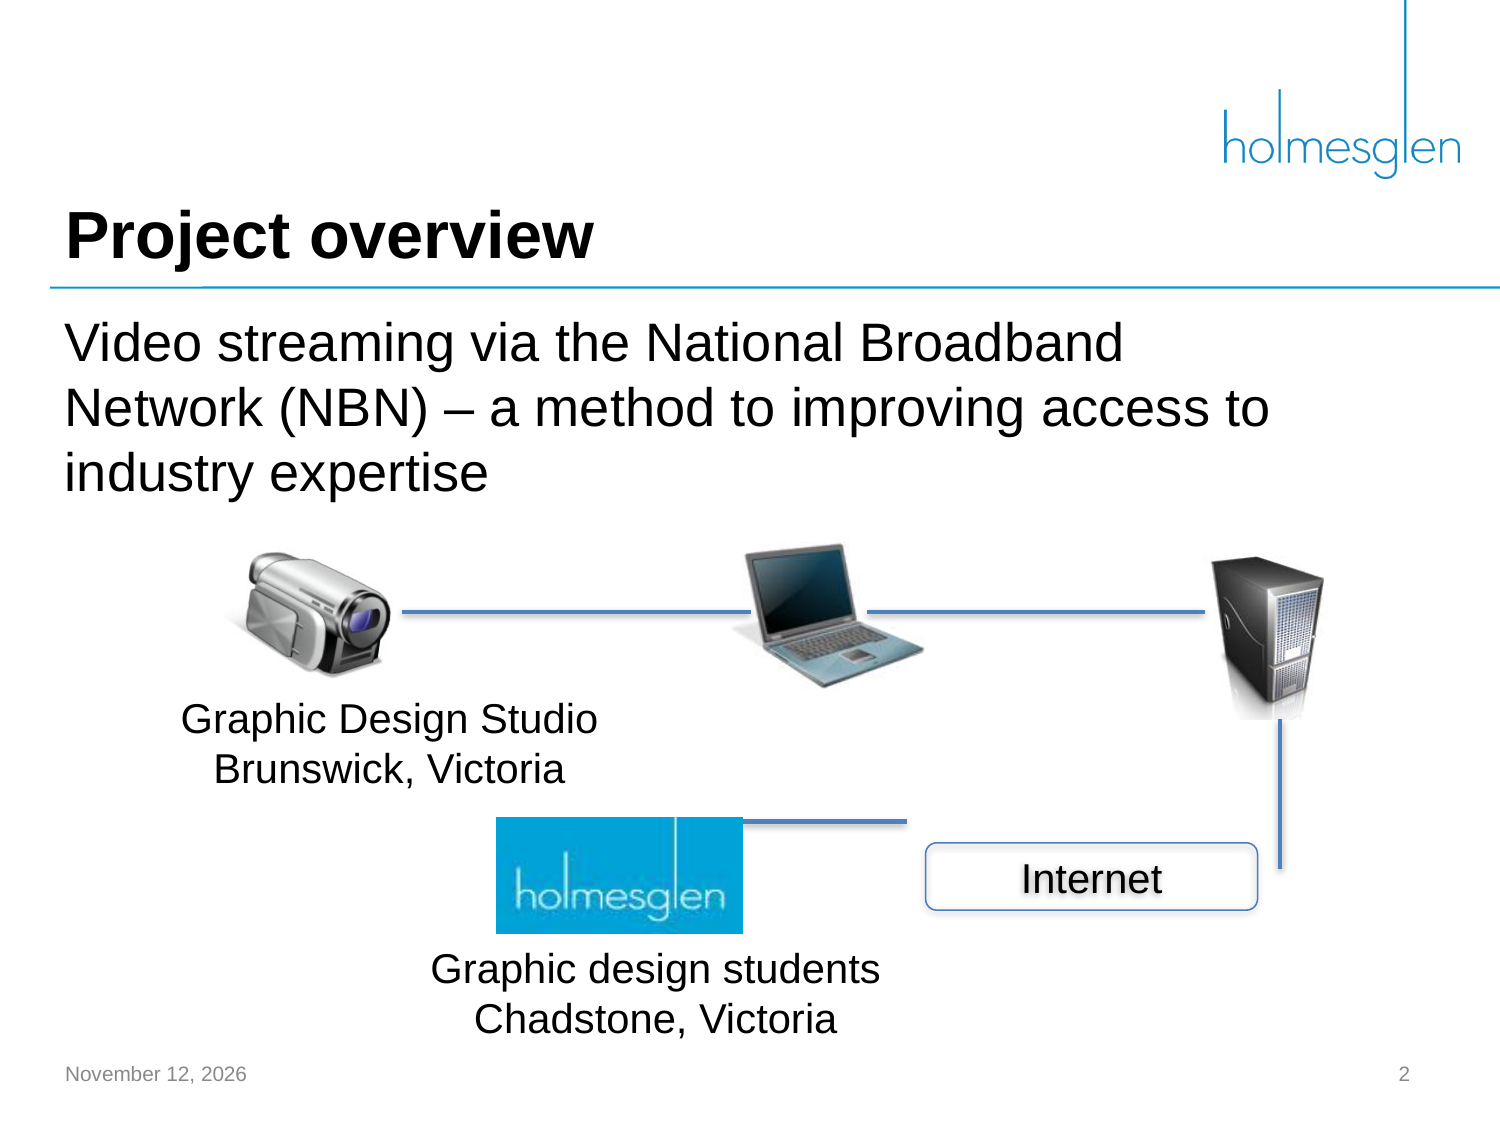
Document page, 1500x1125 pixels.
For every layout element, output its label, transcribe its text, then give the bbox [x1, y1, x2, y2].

slide_number 2 [1074, 1042, 1425, 1103]
picture [1224, 0, 1460, 179]
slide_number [50, 1042, 400, 1103]
title Project overview [50, 184, 1454, 272]
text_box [123, 511, 1380, 1052]
text_box Video streaming via the National Broadband Network (NBN) – a method to improving access to industry expertise [49, 299, 1454, 510]
